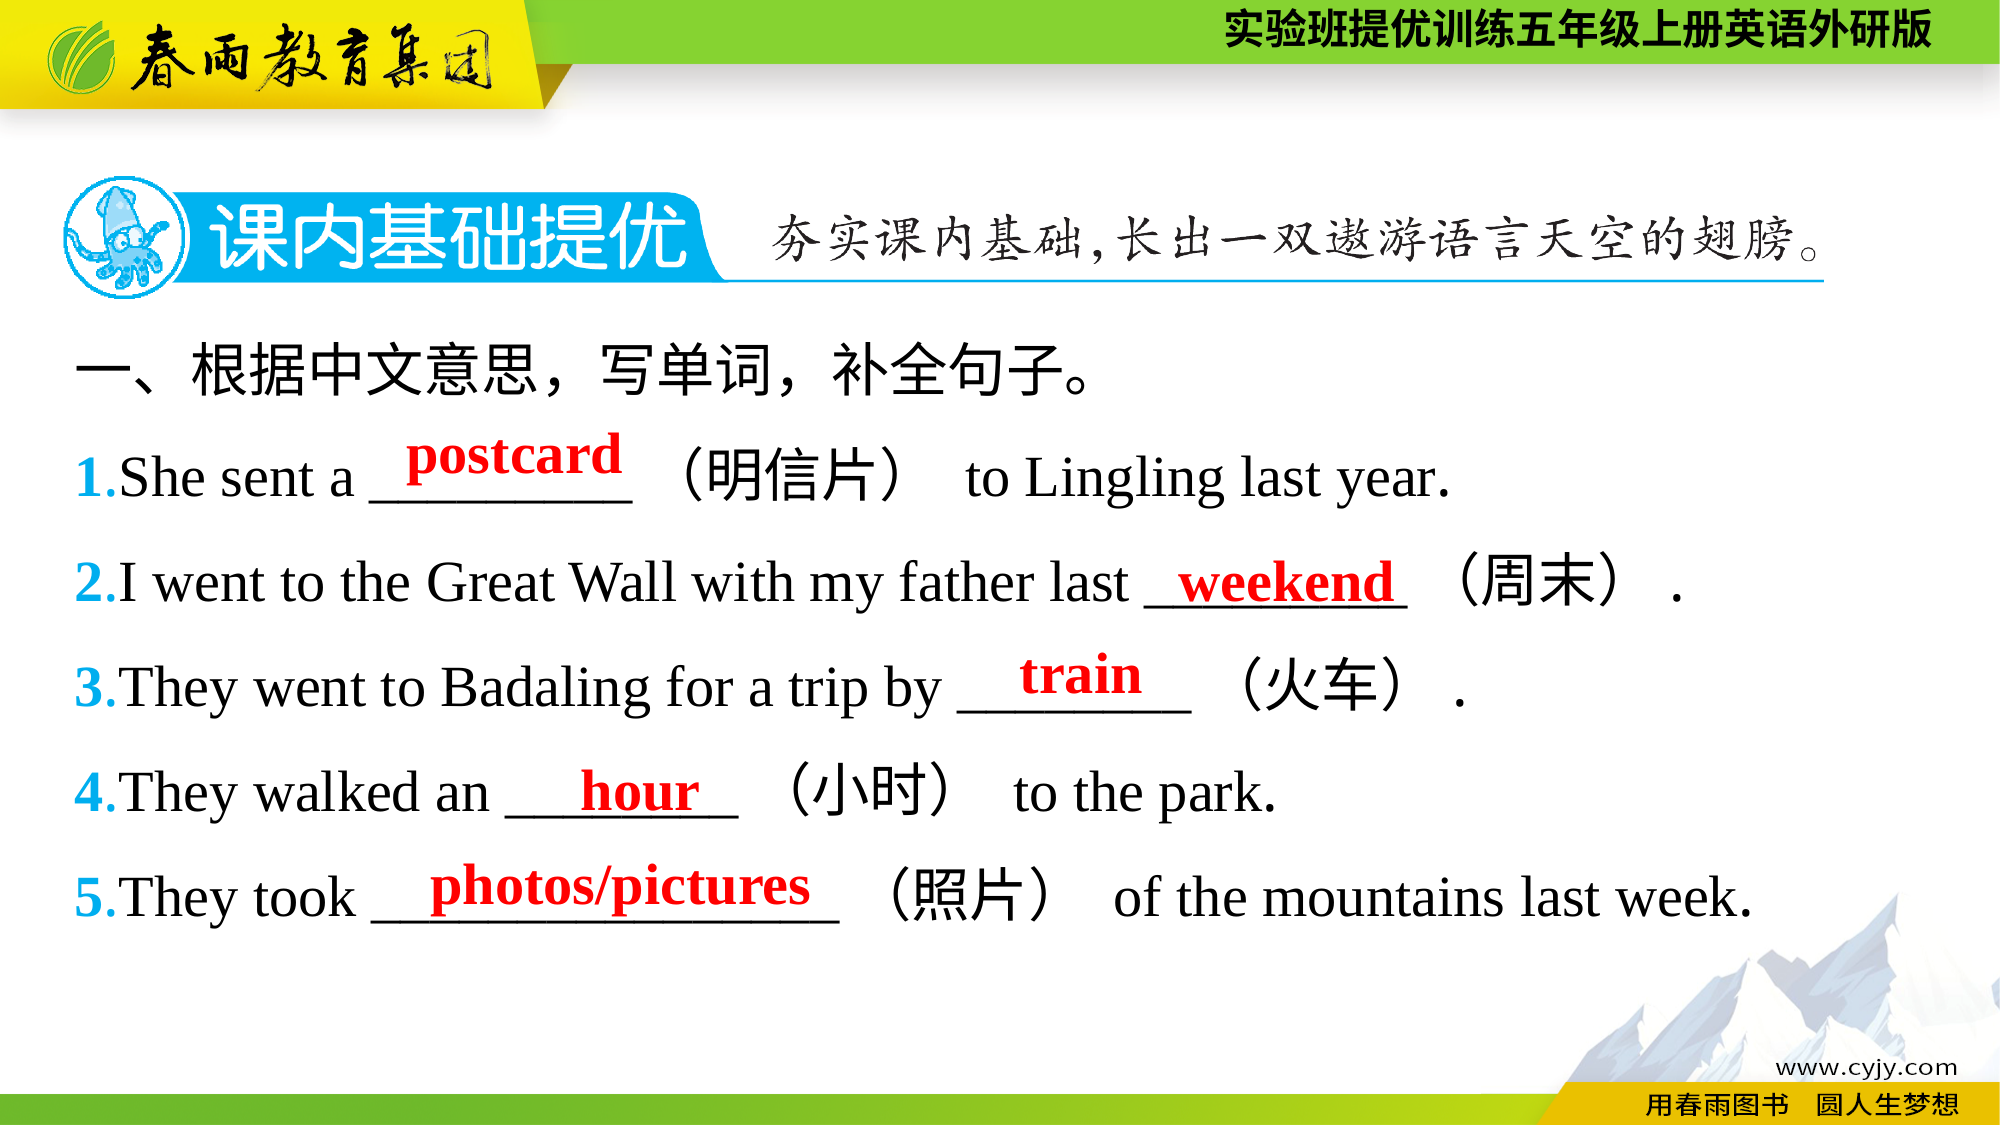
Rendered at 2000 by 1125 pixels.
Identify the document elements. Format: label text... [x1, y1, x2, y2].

text_box photos/pictures [415, 804, 827, 924]
text_box train [1004, 627, 1158, 713]
text_box weekend [1163, 501, 1411, 621]
text_box postcard [391, 407, 639, 493]
text_box hour [566, 709, 716, 804]
list 一、根据中文意思，写单词，补全句子。 1.She sent a _________（明信片） to Lingling last year. 2.I went to the Great Wall with my father last _________（周末）. 3.They went to Badaling for a trip by ________（火车）. 4.They walked an ________（小时） to the park. 5.They took ________________（照片） of the mountains last week. [59, 290, 1944, 943]
picture [0, 0, 2000, 1125]
